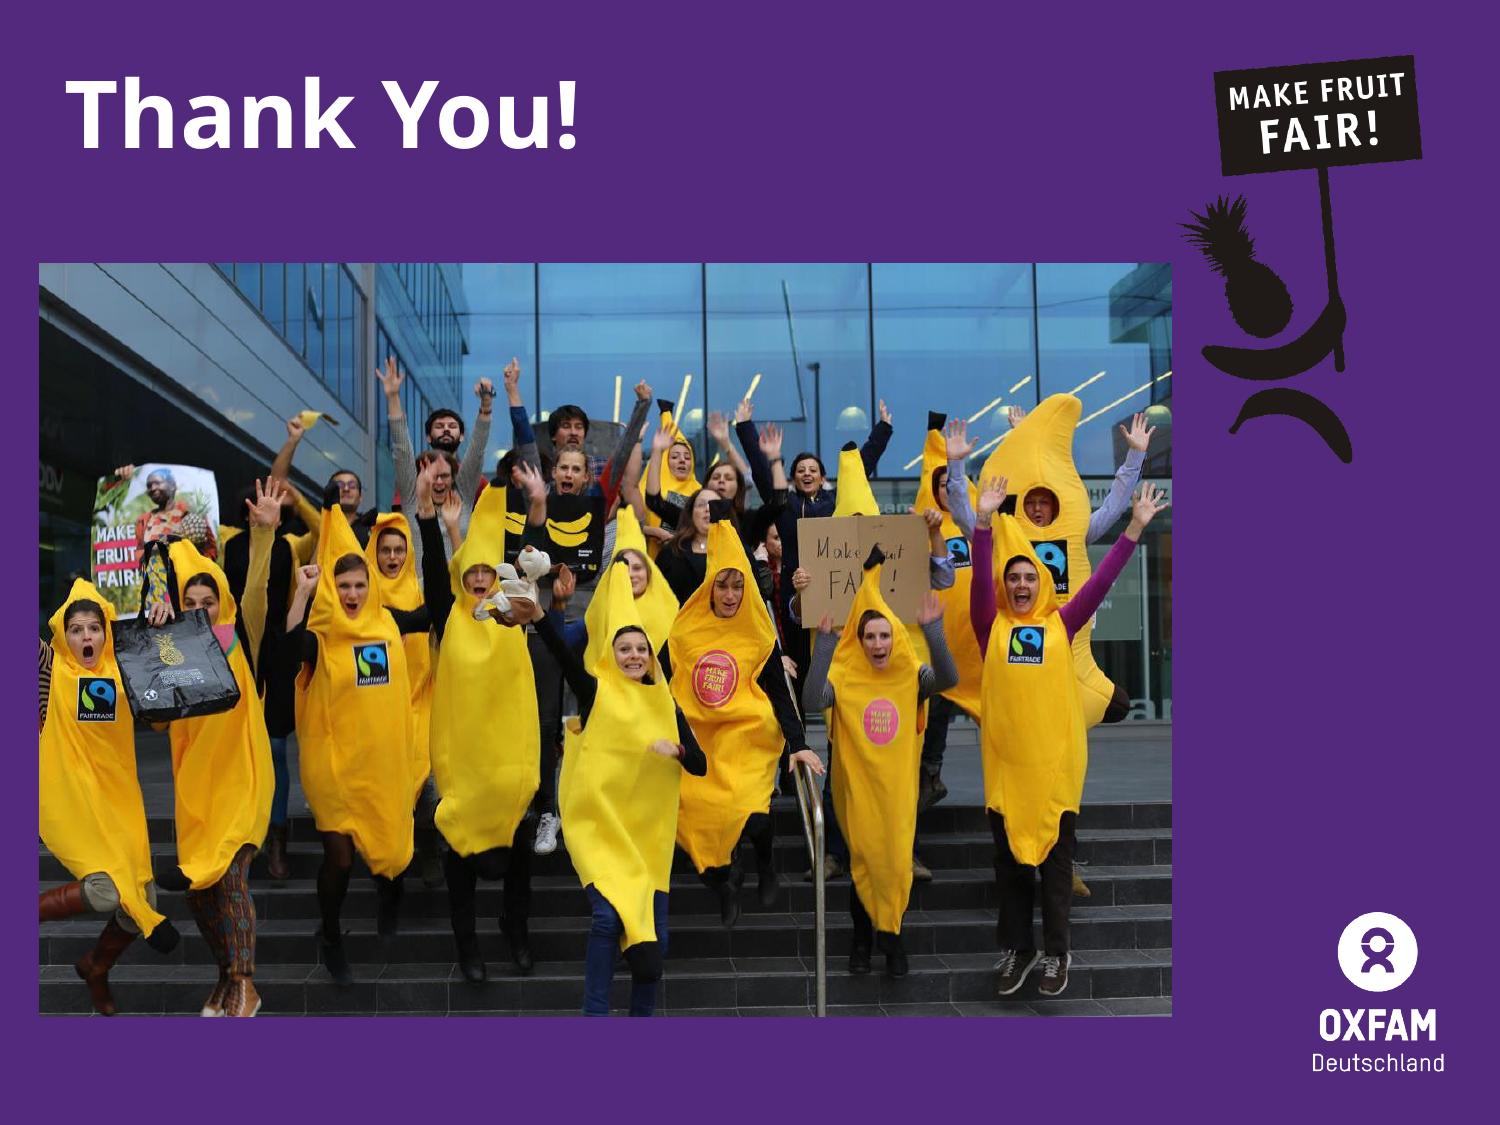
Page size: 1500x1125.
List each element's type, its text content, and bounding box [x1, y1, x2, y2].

picture [38, 263, 1172, 1017]
picture [1174, 54, 1423, 464]
picture [1304, 1047, 1452, 1080]
title Thank You! [64, 54, 1454, 1047]
